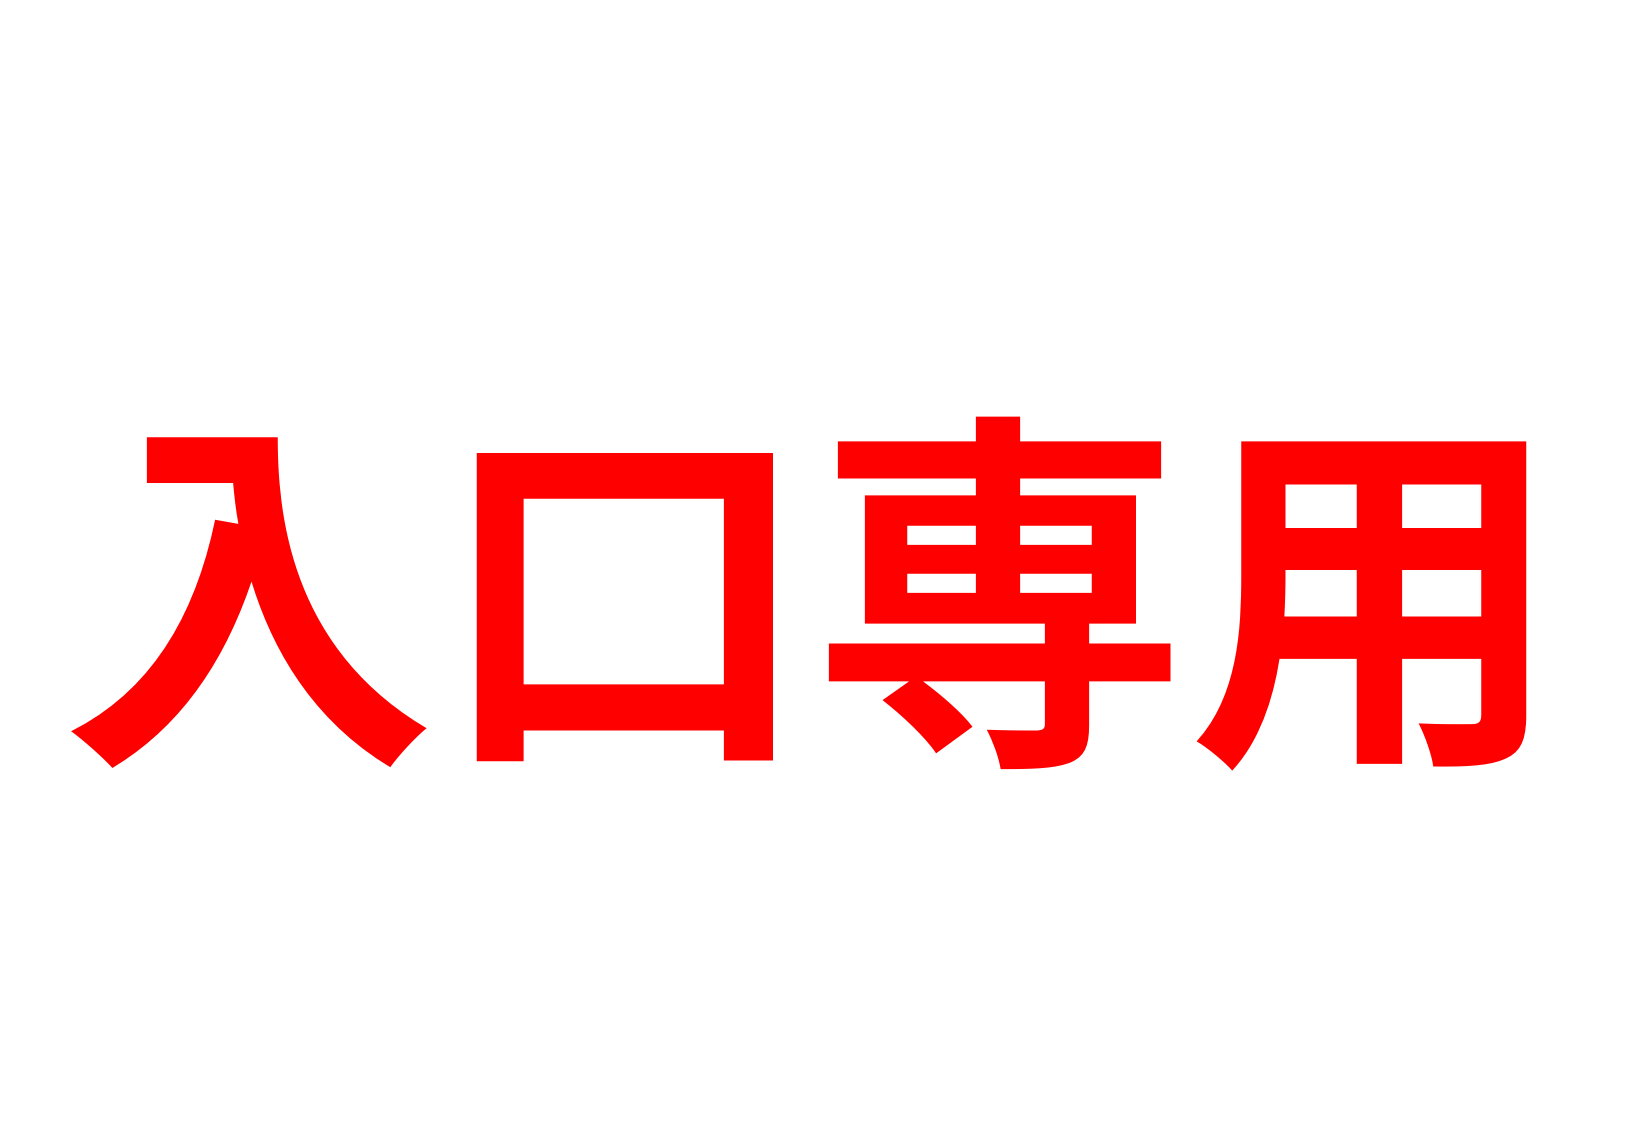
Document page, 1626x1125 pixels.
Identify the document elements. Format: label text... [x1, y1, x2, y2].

text_box 入口専用 [0, 353, 1625, 818]
